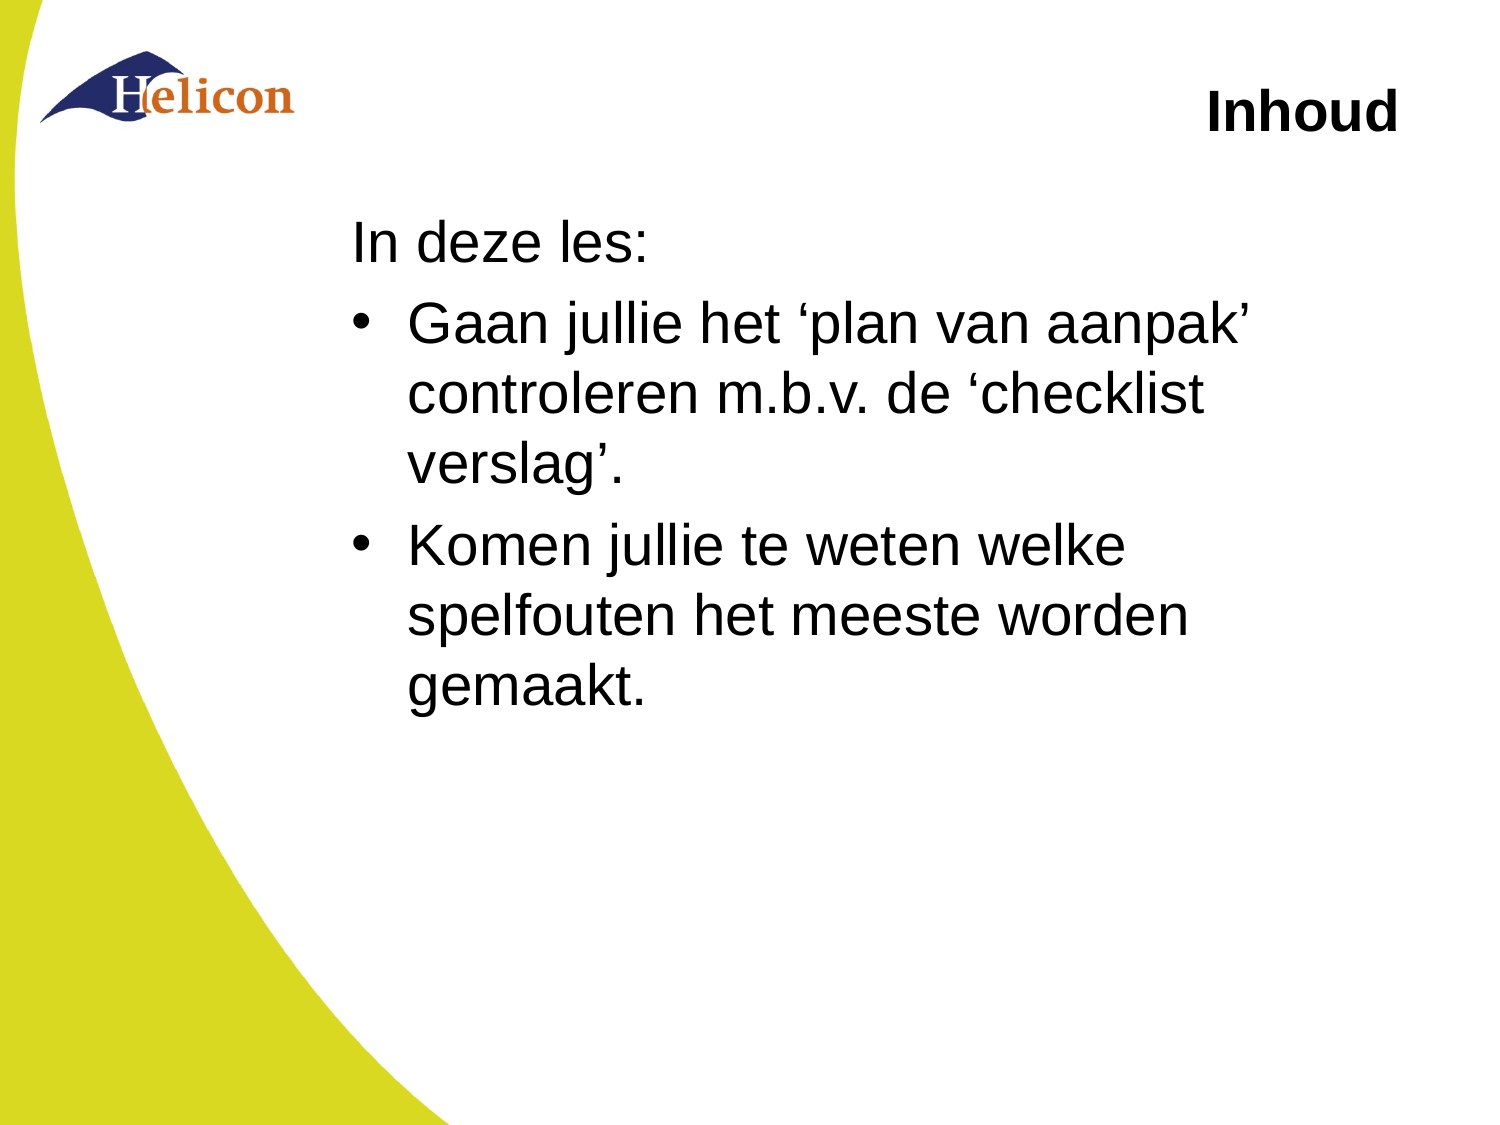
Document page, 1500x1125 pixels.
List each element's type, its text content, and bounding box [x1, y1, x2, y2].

list In deze les: Gaan jullie het ‘plan van aanpak’ controleren m.b.v. de ‘checklist verslag’. Komen jullie te weten welke spelfouten het meeste worden gemaakt. [336, 196, 1425, 1005]
title Inhoud [324, 54, 1415, 161]
picture [0, 0, 1500, 1125]
